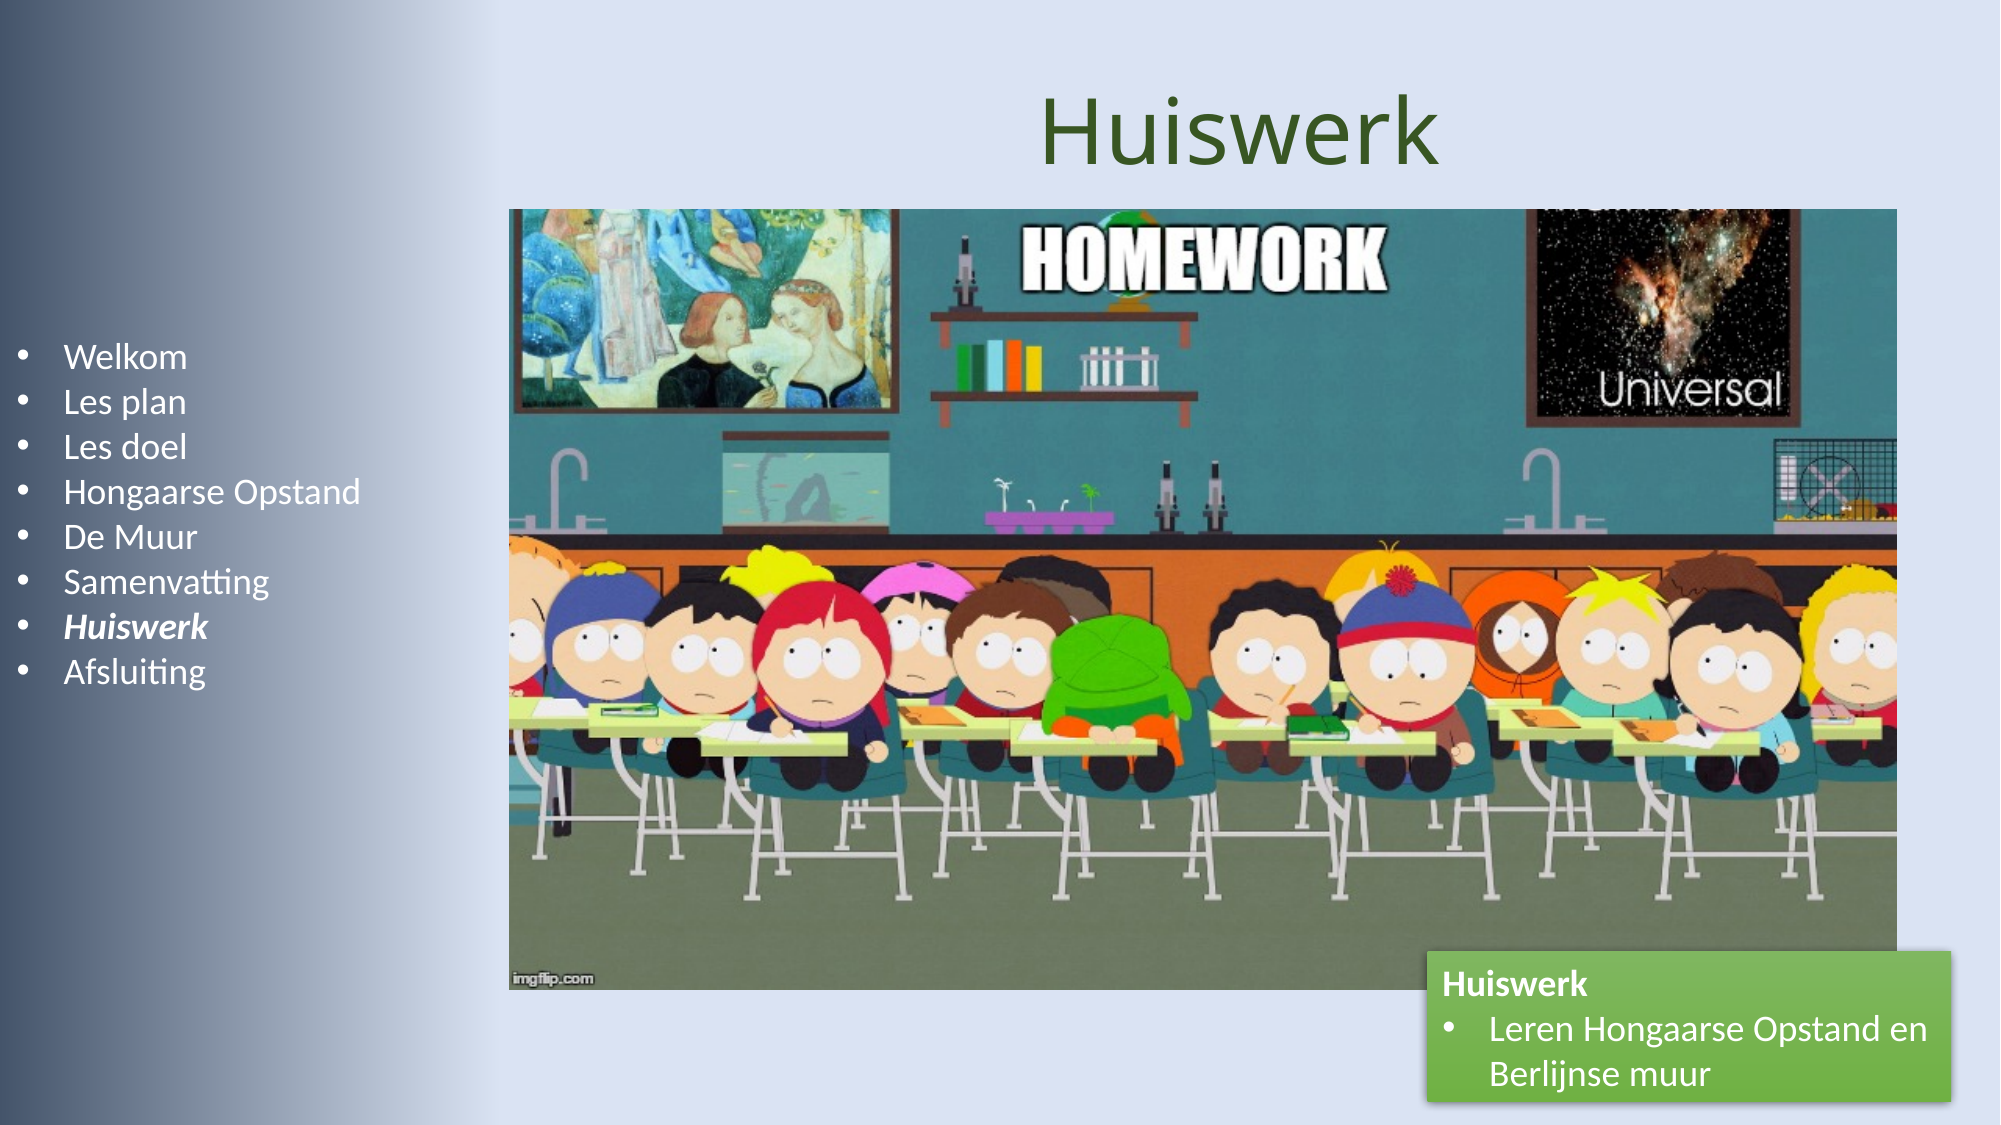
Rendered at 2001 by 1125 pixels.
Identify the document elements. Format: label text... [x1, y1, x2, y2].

text_box Huiswerk Leren Hongaarse Opstand en Berlijnse muur [1427, 951, 1952, 1102]
text_box Welkom Les plan Les doel Hongaarse Opstand De Muur Samenvatting Huiswerk Afsluiting [1, 324, 377, 700]
picture [509, 209, 1897, 990]
title Huiswerk [648, 25, 1830, 209]
